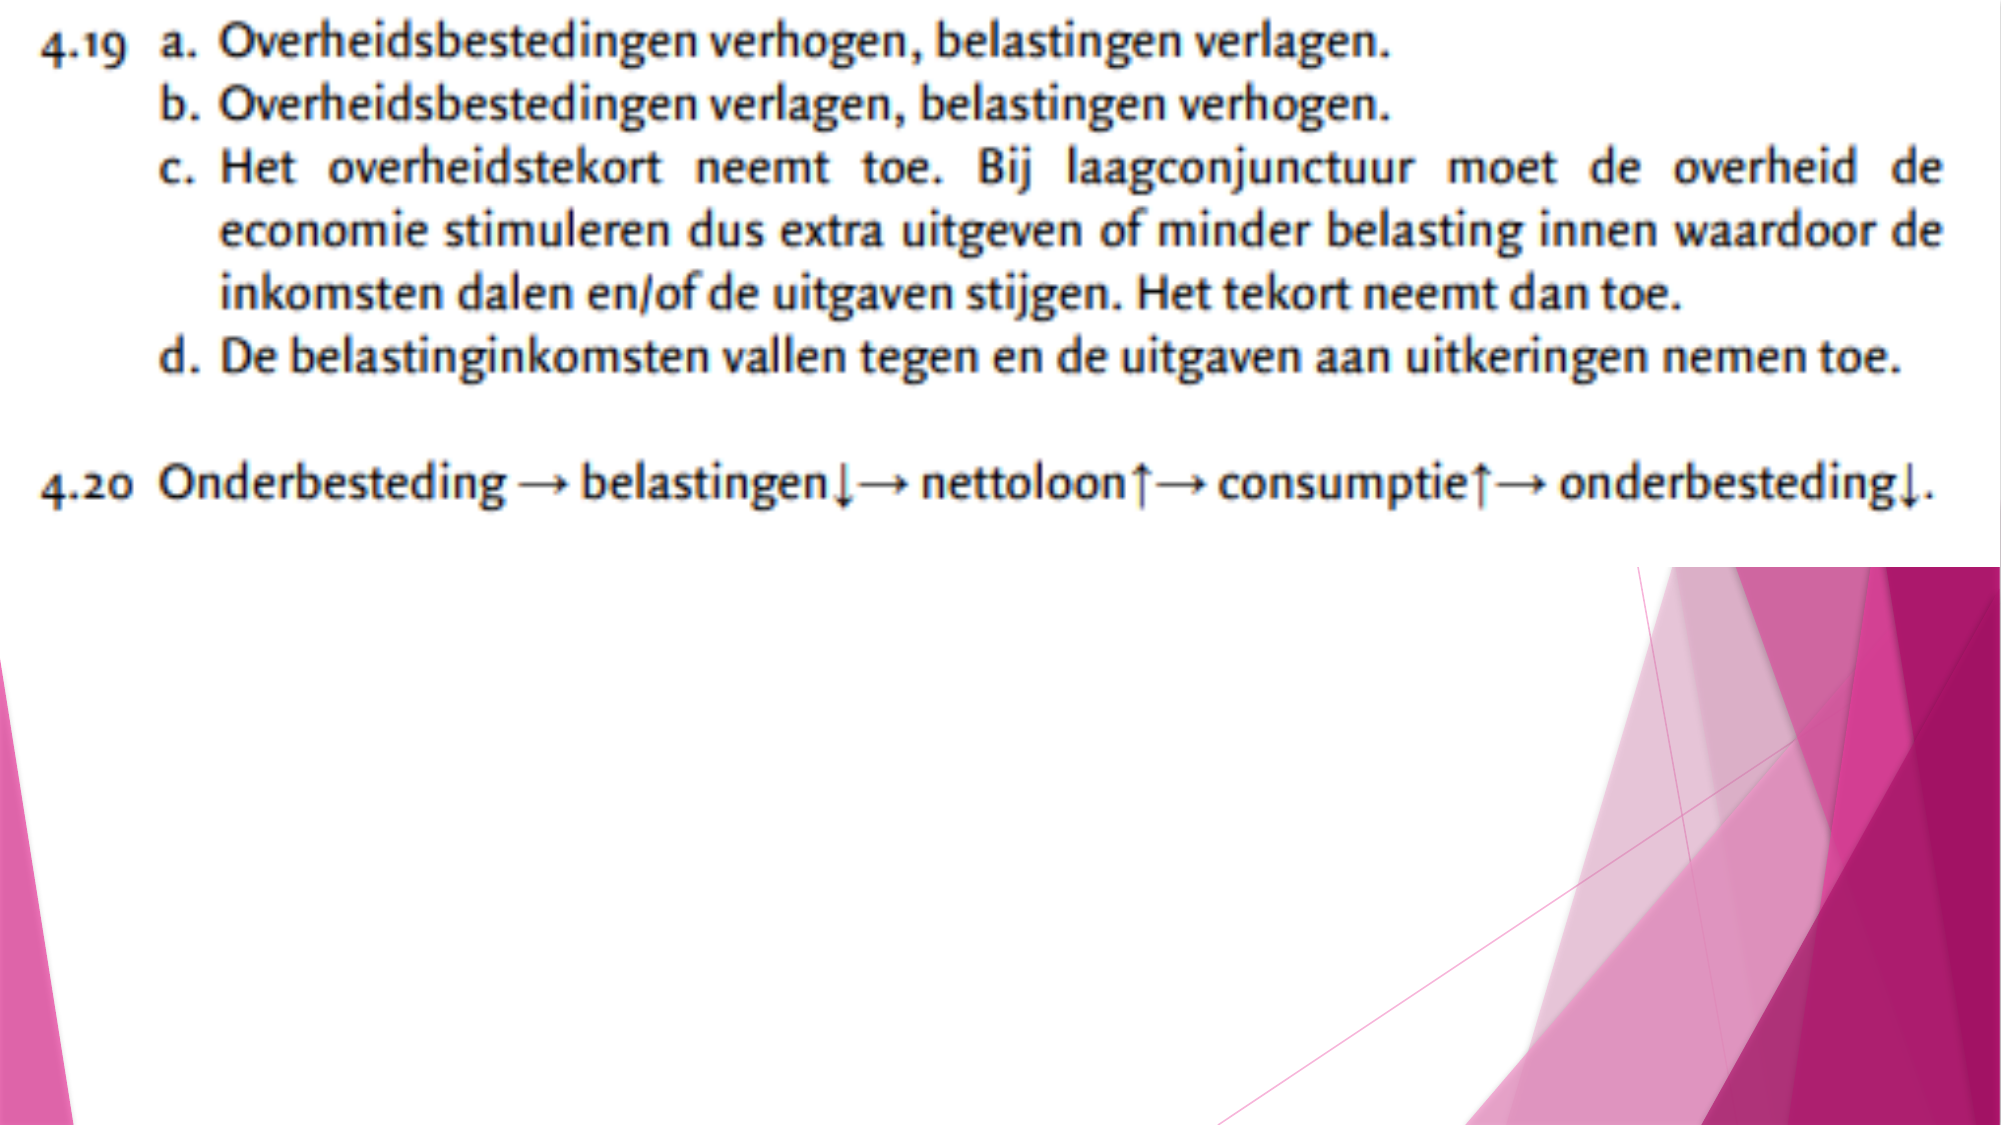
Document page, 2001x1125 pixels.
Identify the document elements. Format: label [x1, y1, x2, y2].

picture [0, 0, 2000, 568]
